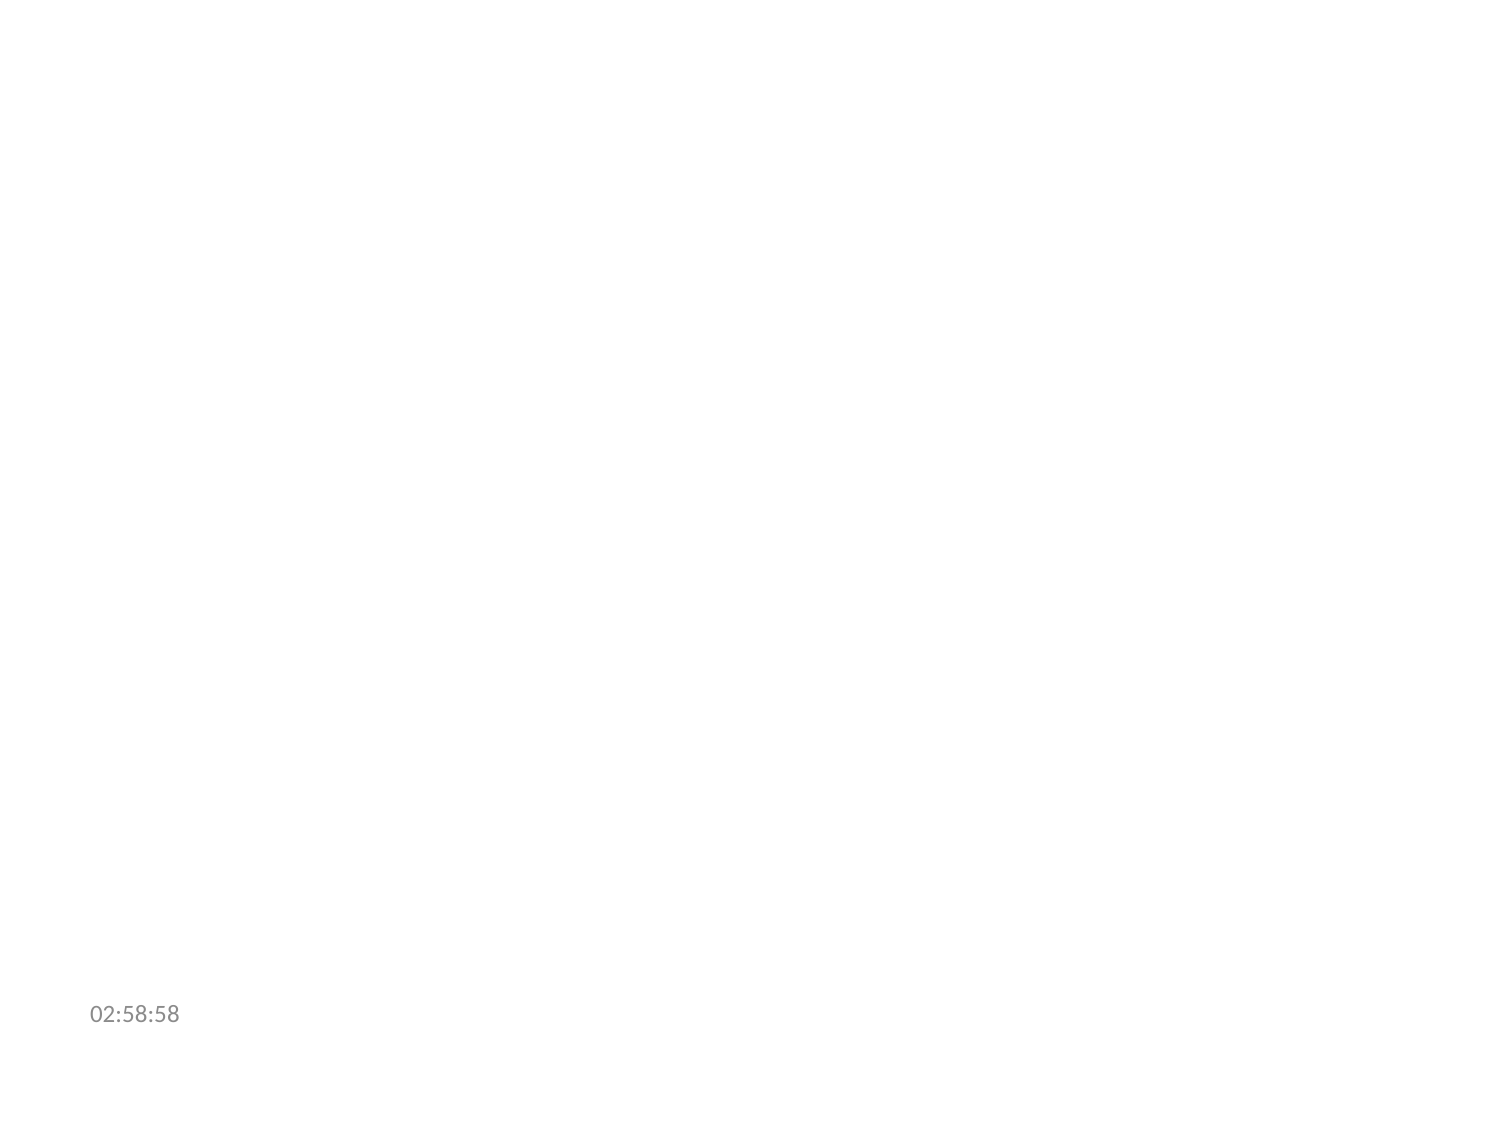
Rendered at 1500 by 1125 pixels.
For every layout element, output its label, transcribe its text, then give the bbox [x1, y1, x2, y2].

text_box 15:35:09 [75, 982, 425, 1043]
